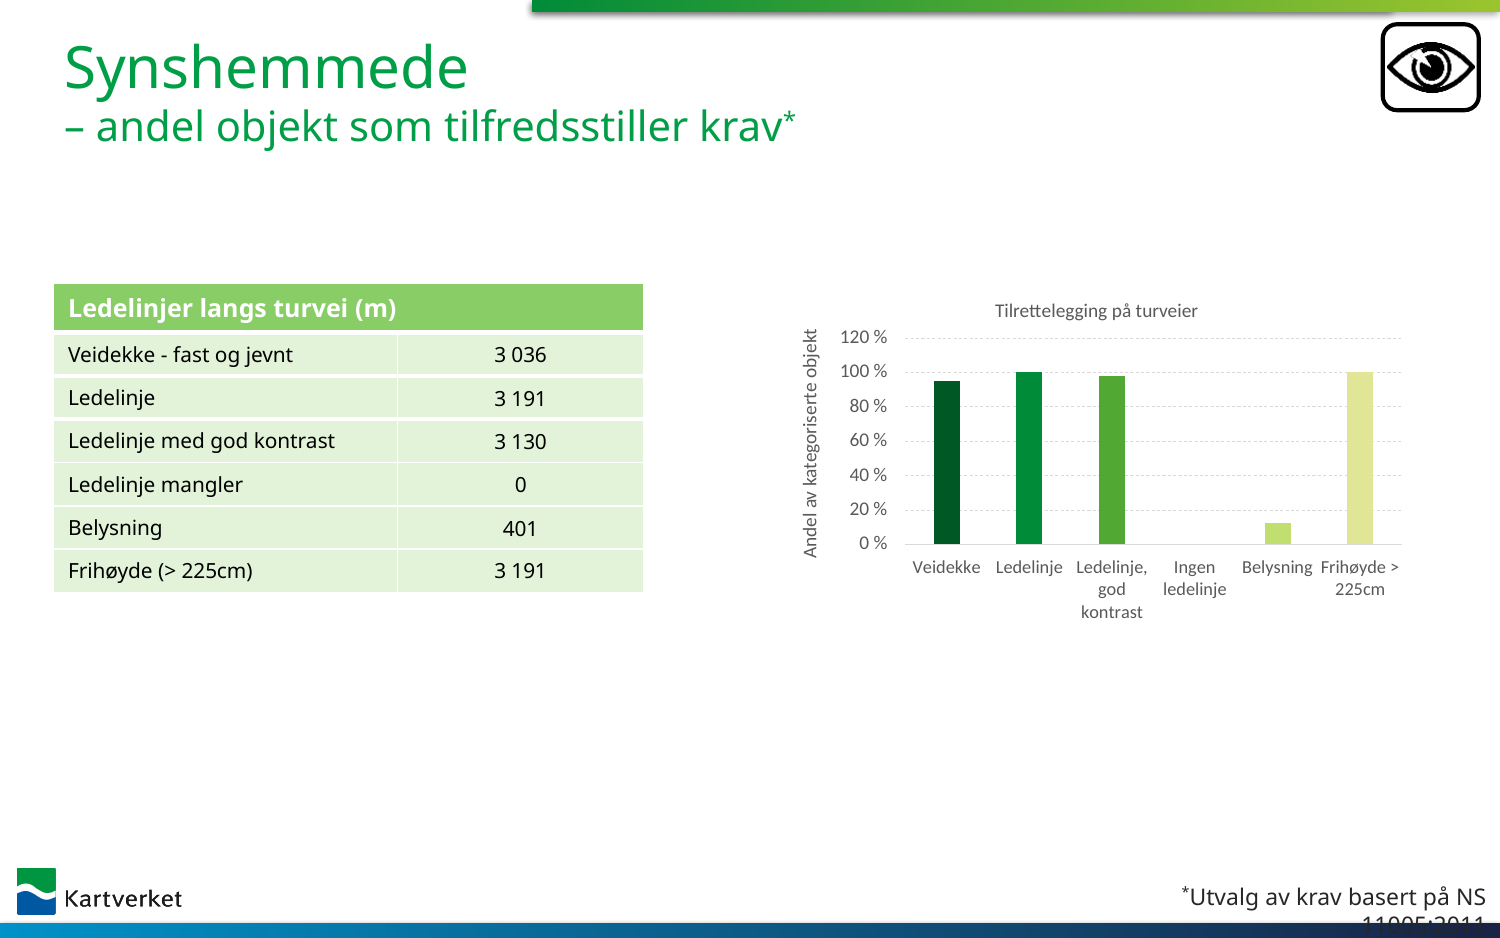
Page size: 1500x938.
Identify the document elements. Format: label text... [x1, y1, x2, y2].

table_cell Frihøyde (> 225cm) [54, 550, 397, 592]
table_cell 401 [398, 507, 643, 548]
text_box *Utvalg av krav basert på NS 11005:2011 [1068, 873, 1500, 938]
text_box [1382, 24, 1480, 111]
picture [791, 291, 1402, 630]
table_cell 3 191 [398, 550, 643, 592]
table_cell Ledelinje [54, 378, 397, 417]
table_cell 3 130 [398, 421, 643, 462]
table_cell Ledelinje med god kontrast [54, 421, 397, 462]
table_cell Ledelinje mangler [54, 463, 397, 505]
table_cell Belysning [54, 507, 397, 548]
text_box Synshemmede – andel objekt som tilfredsstiller krav* [49, 24, 1431, 158]
table_cell 3 036 [398, 335, 643, 374]
table_cell 0 [398, 463, 643, 505]
table_header Ledelinjer langs turvei (m) [54, 284, 643, 330]
table_cell Veidekke - fast og jevnt [54, 335, 397, 374]
table_cell 3 191 [398, 378, 643, 417]
